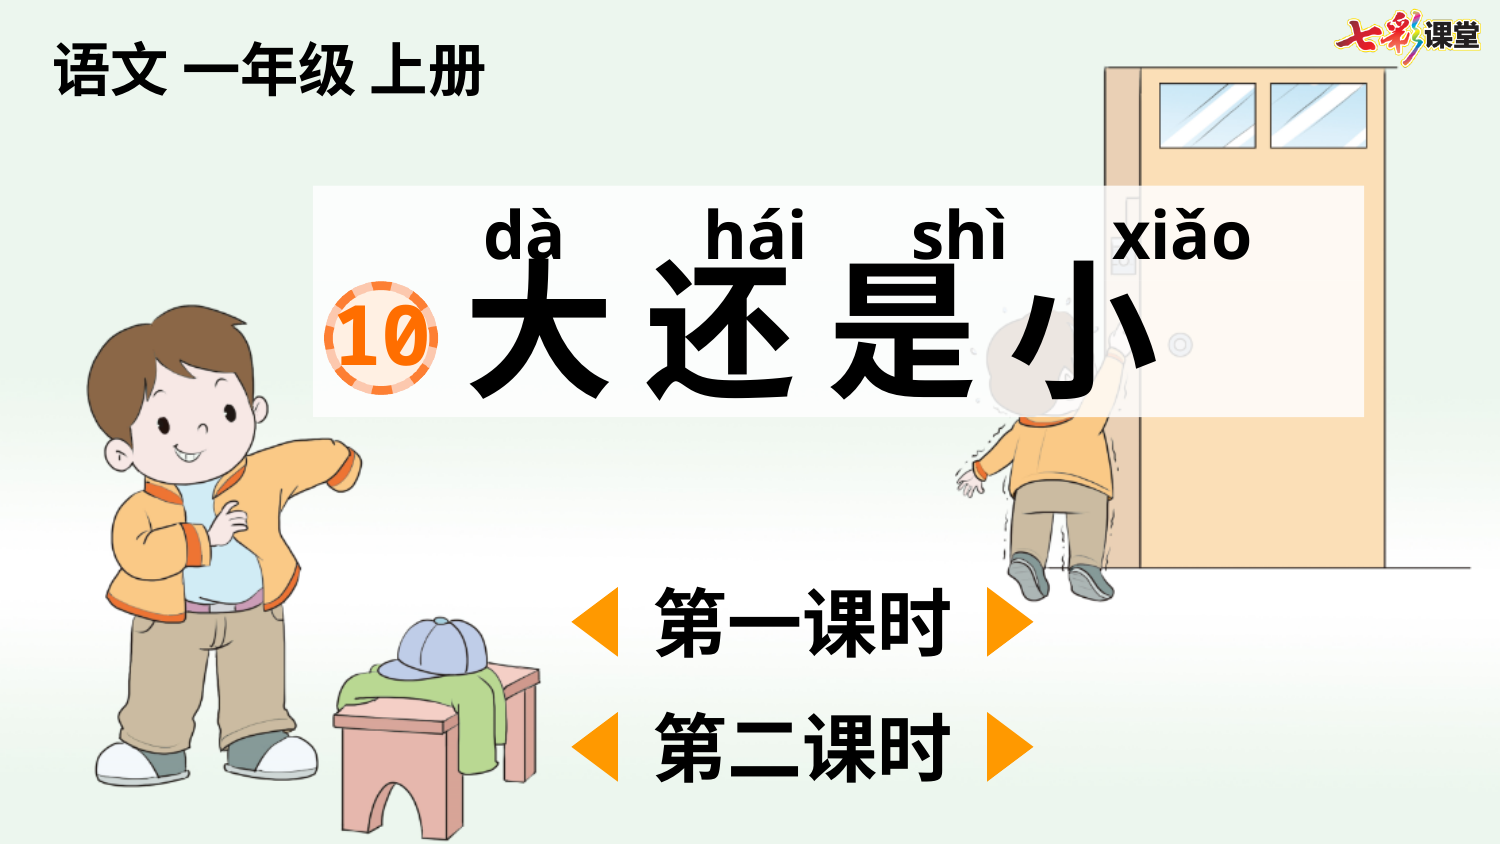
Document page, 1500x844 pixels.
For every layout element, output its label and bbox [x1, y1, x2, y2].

text_box [571, 693, 1034, 801]
text_box [312, 271, 446, 405]
picture [0, 0, 1500, 844]
text_box [312, 185, 1365, 419]
text_box [571, 568, 1034, 676]
